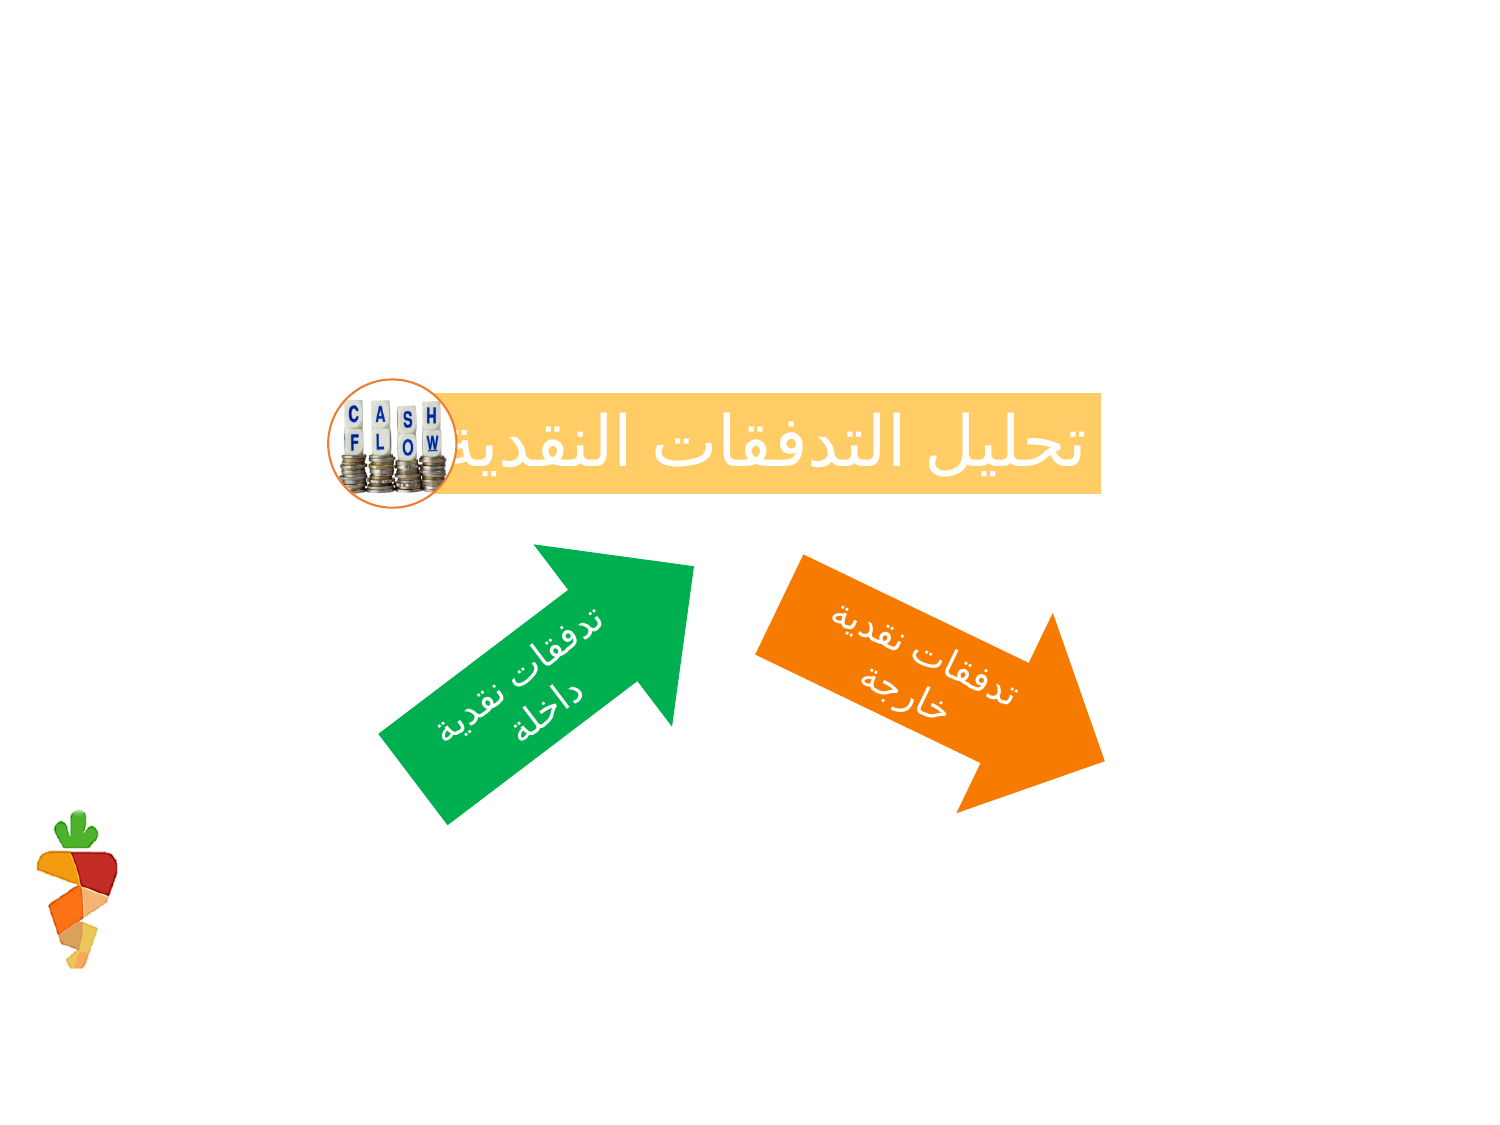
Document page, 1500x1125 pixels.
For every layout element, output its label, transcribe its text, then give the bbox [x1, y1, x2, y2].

text_box تدفقات نقدية داخلة [376, 542, 696, 827]
text_box تدفقات نقدية خارجة [753, 553, 1107, 815]
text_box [360, 392, 1103, 495]
text_box [327, 378, 433, 509]
picture [31, 807, 122, 969]
